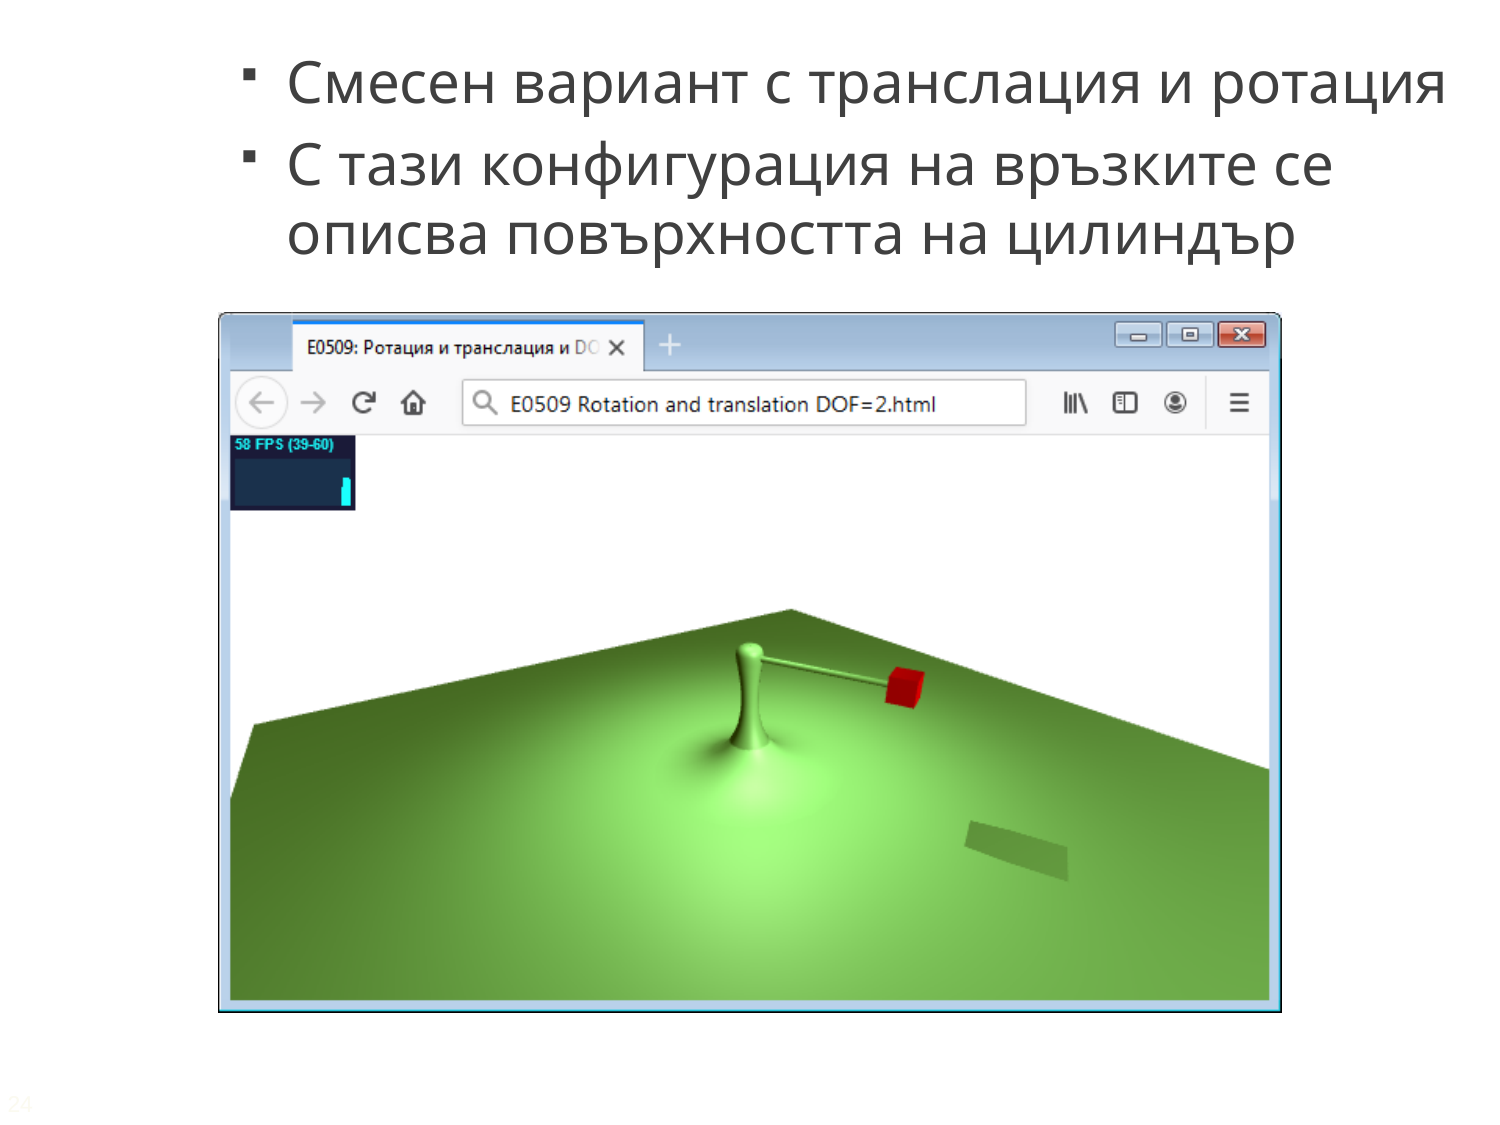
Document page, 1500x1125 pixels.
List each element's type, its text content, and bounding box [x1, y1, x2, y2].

list Смесен вариант с транслация и ротация С тази конфигурация на връзките се описва повърхността на цилиндър [150, 37, 1488, 1113]
picture [218, 312, 1282, 1013]
